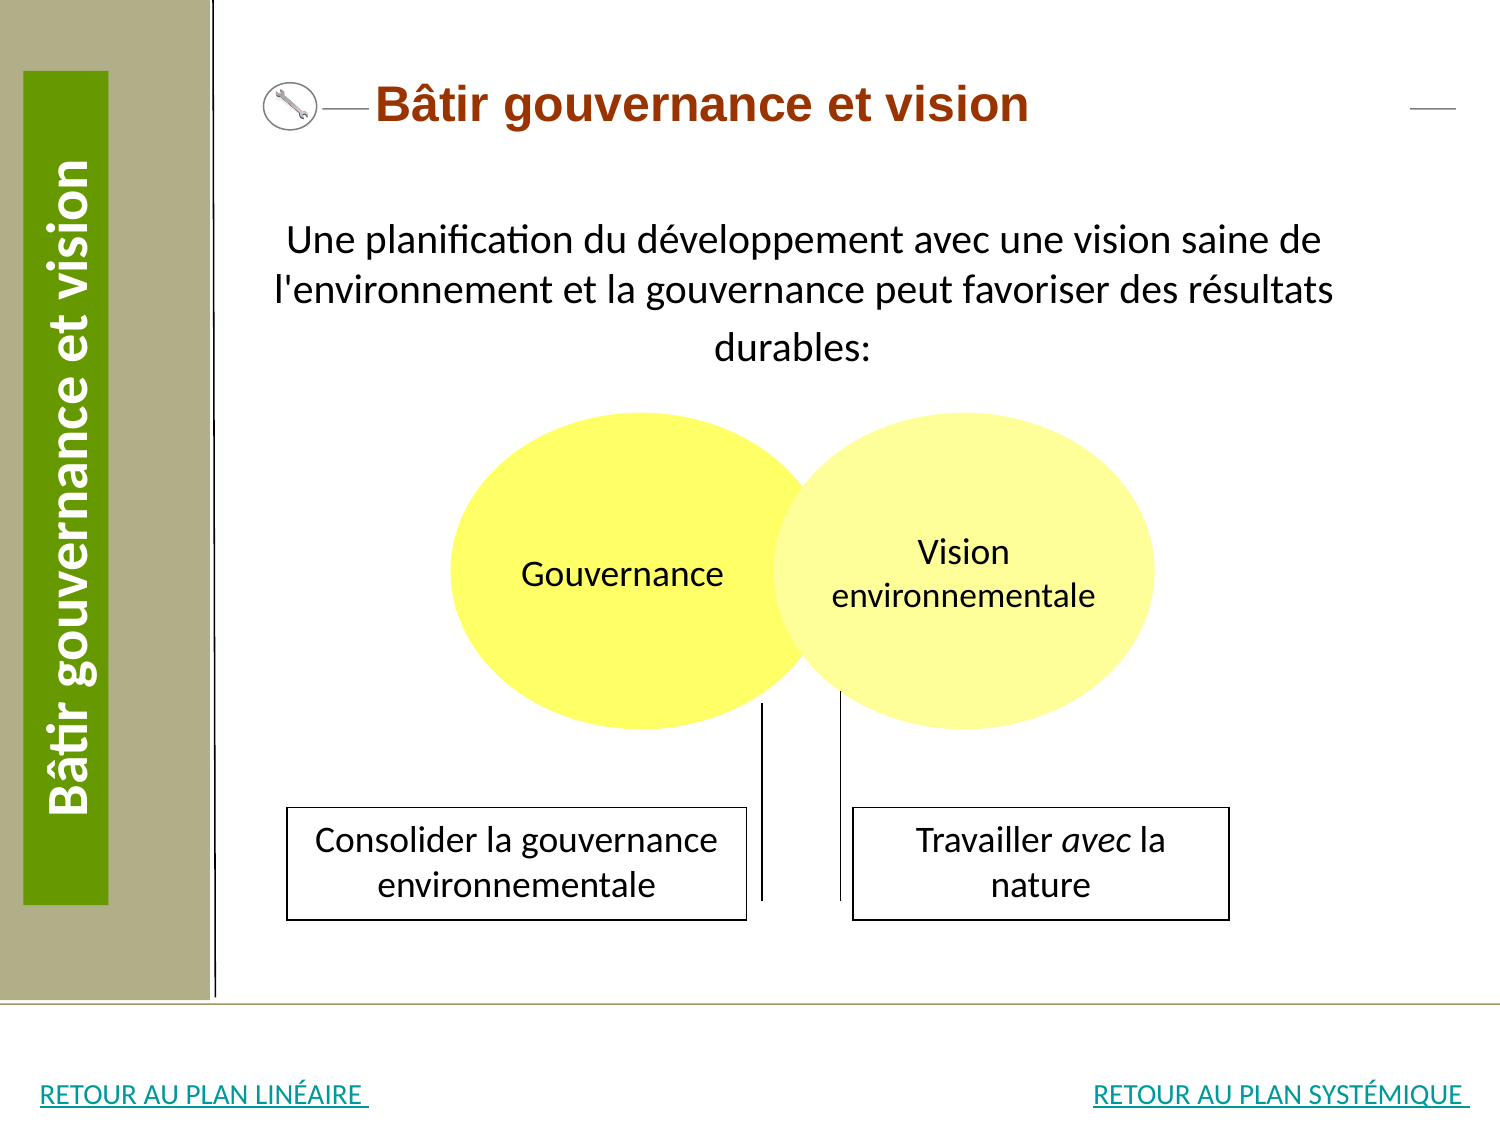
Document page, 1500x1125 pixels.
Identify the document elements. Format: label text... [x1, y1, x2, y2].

text_box Gouvernance [450, 412, 802, 730]
text_box Consolider la gouvernance environnementale [287, 807, 747, 921]
text_box Bâtir gouvernance et vision [23, 70, 109, 906]
text_box [0, 0, 210, 1001]
text_box Une planification du développement avec une vision saine de l'environnement et la gouvernance peut favoriser des résultats durables: [239, 204, 1369, 379]
picture [274, 89, 309, 120]
text_box RETOUR AU PLAN LINÉAIRE [27, 1063, 623, 1122]
text_box RETOUR AU PLAN SYSTÉMIQUE [819, 1063, 1482, 1122]
text_box [263, 82, 317, 121]
text_box Travailler avec la nature [852, 807, 1230, 921]
text_box Vision environnementale [773, 412, 1155, 730]
text_box Bâtir gouvernance et vision [369, 53, 1409, 140]
